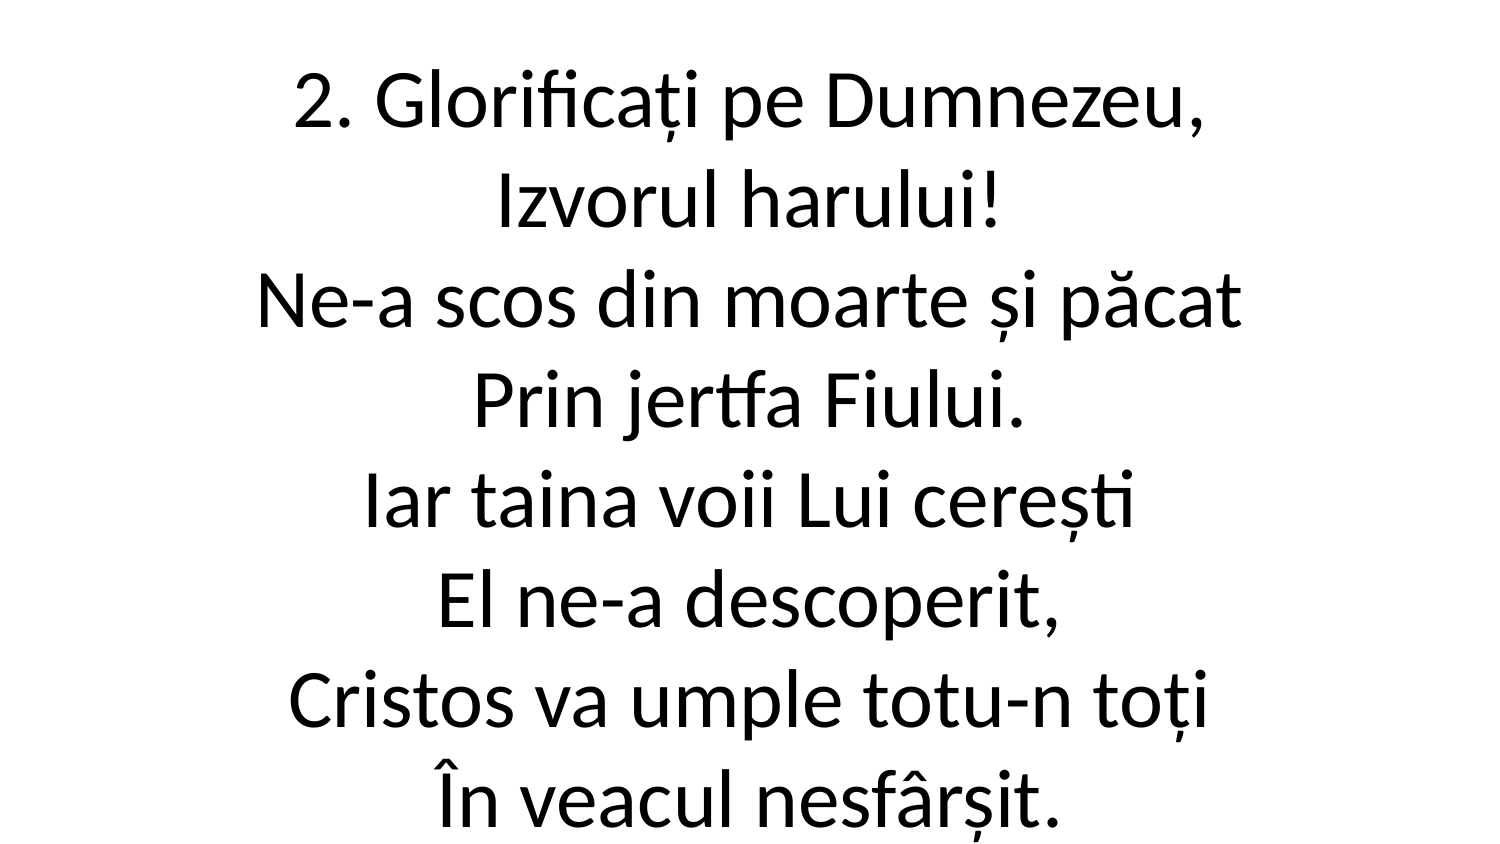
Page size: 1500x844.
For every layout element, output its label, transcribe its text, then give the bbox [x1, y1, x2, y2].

text_box 2. Glorificați pe Dumnezeu, Izvorul harului! Ne-a scos din moarte și păcat Prin jertfa Fiului. Iar taina voii Lui cerești El ne-a descoperit, Cristos va umple totu-n toți În veacul nesfârșit. [240, 0, 1260, 844]
